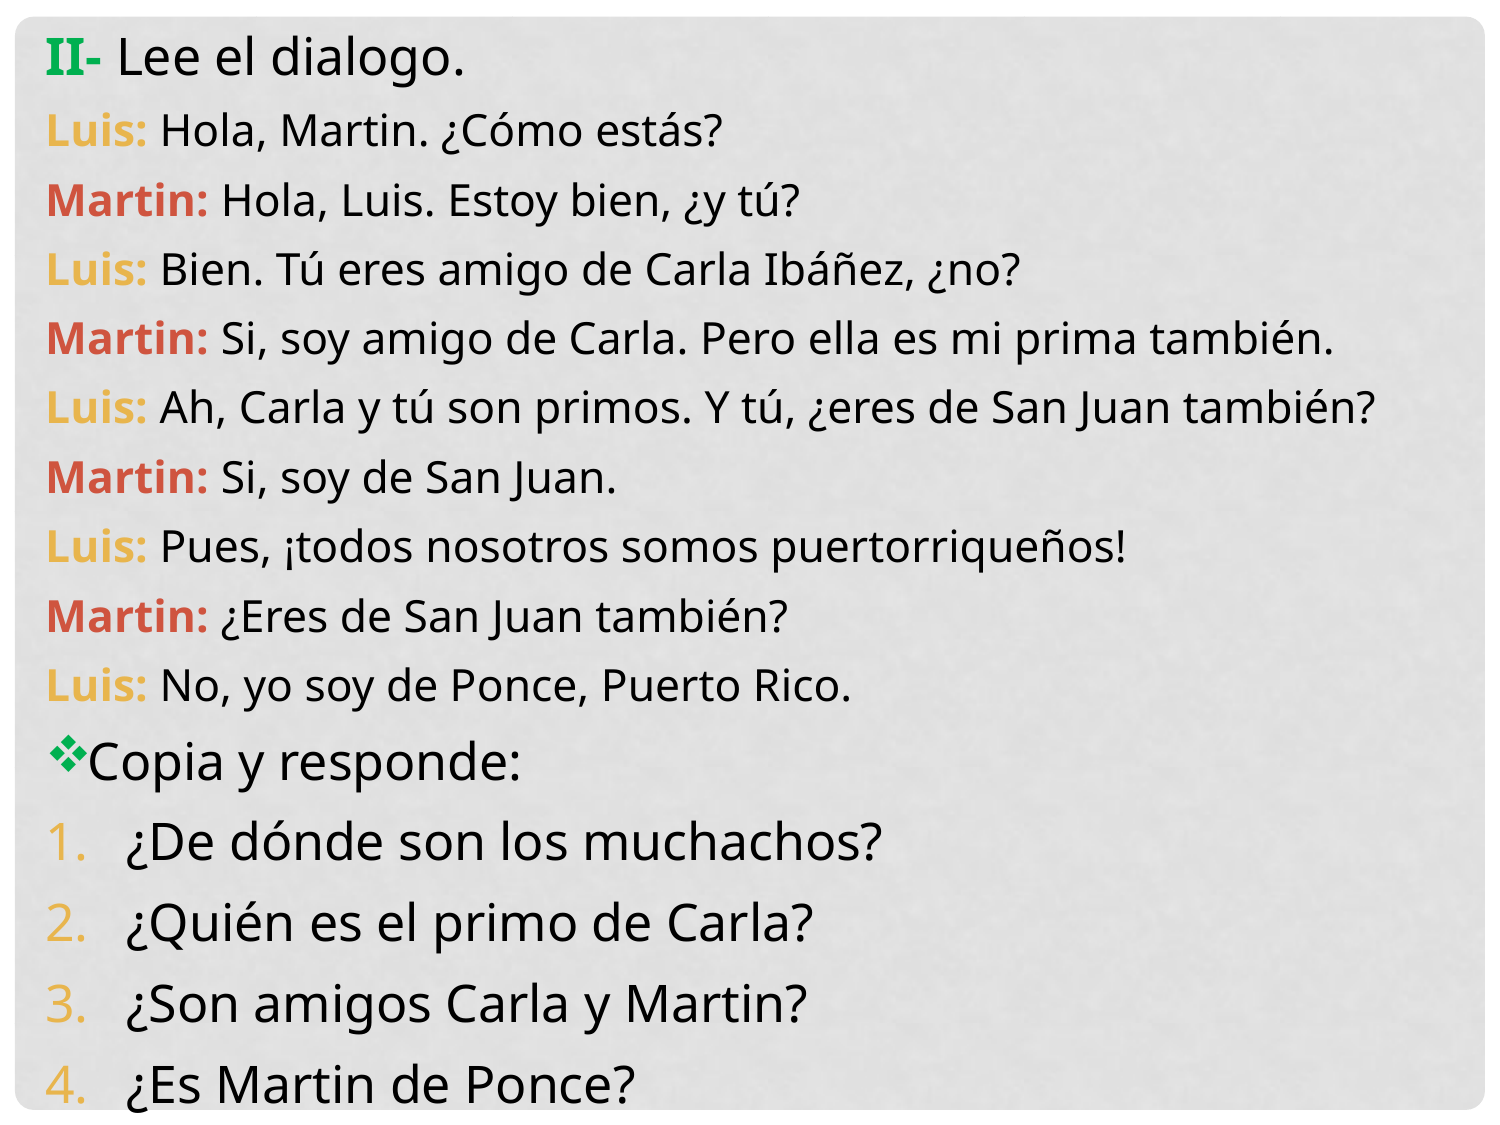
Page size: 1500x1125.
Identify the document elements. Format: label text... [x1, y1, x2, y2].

text_box II- Lee el dialogo. Luis: Hola, Martin. ¿Cómo estás? Martin: Hola, Luis. Estoy bien, ¿y tú? Luis: Bien. Tú eres amigo de Carla Ibáñez, ¿no? Martin: Si, soy amigo de Carla. Pero ella es mi prima también. Luis: Ah, Carla y tú son primos. Y tú, ¿eres de San Juan también? Martin: Si, soy de San Juan. Luis: Pues, ¡todos nosotros somos puertorriqueños! Martin: ¿Eres de San Juan también? Luis: No, yo soy de Ponce, Puerto Rico. Copia y responde: ¿De dónde son los muchachos? ¿Quién es el primo de Carla? ¿Son amigos Carla y Martin? ¿Es Martin de Ponce? [12, 12, 1488, 1125]
